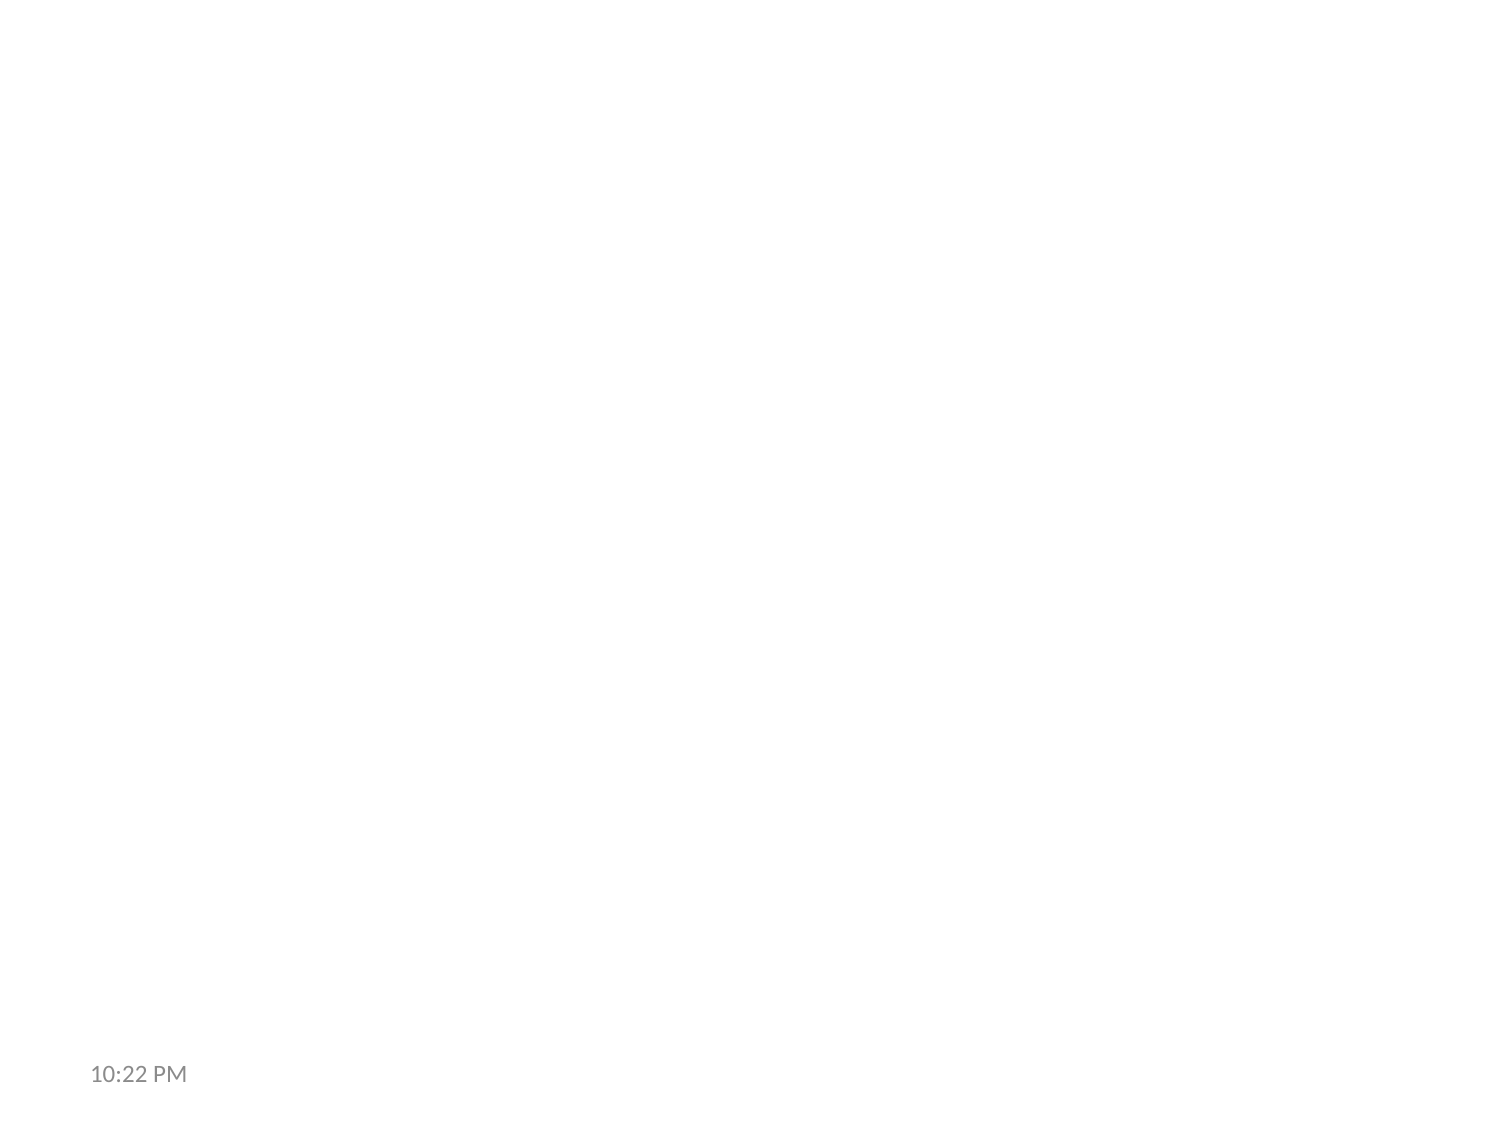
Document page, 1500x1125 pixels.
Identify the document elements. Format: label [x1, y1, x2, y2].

slide_number [75, 1042, 425, 1103]
